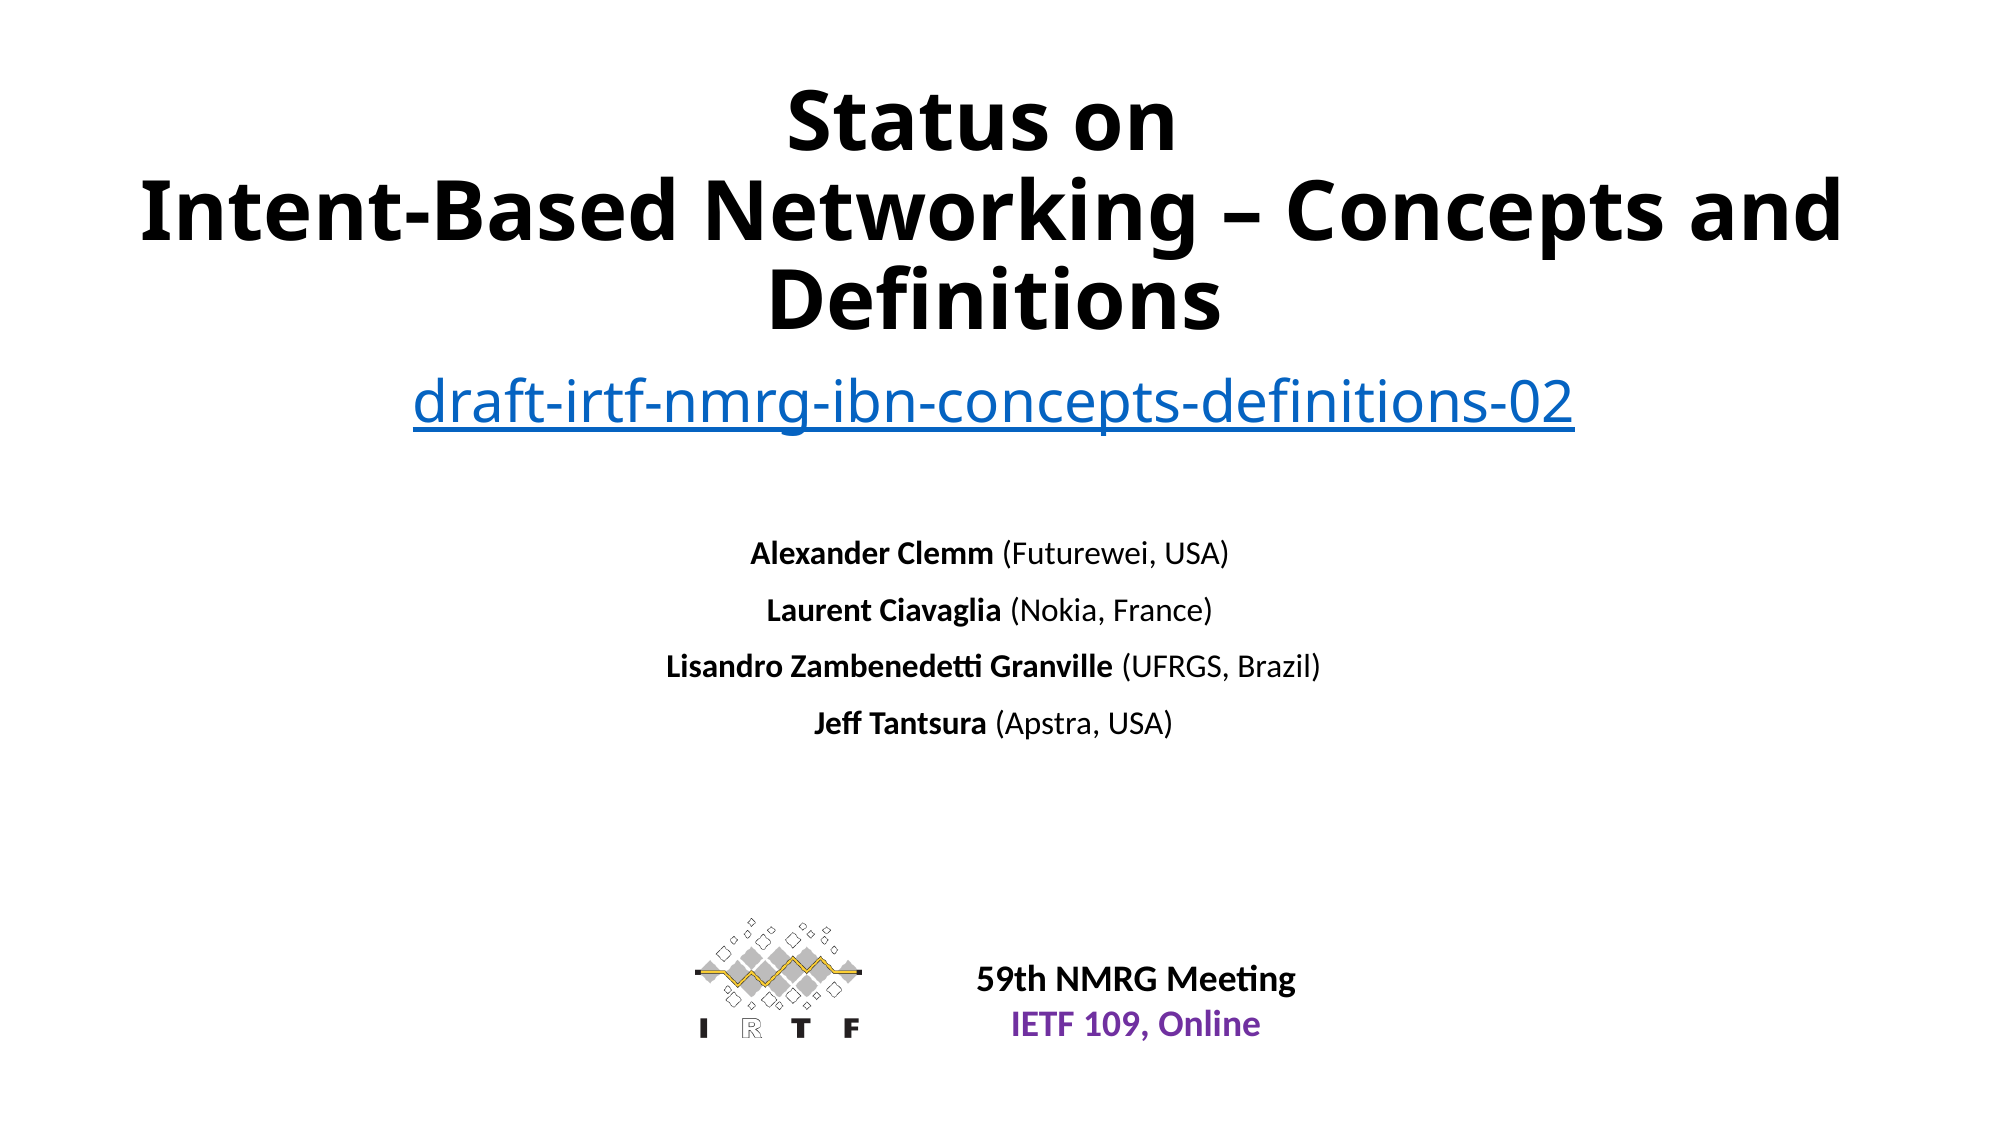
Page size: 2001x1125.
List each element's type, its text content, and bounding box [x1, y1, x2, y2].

title Status on Intent-Based Networking – Concepts and Definitions draft-irtf-nmrg-ibn-concepts-definitions-02 [37, 87, 1951, 428]
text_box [636, 918, 1637, 1053]
subtitle Alexander Clemm (Futurewei, USA) Laurent Ciavaglia (Nokia, France) Lisandro Zambenedetti Granville (UFRGS, Brazil) Jeff Tantsura (Apstra, USA) [423, 528, 1565, 780]
